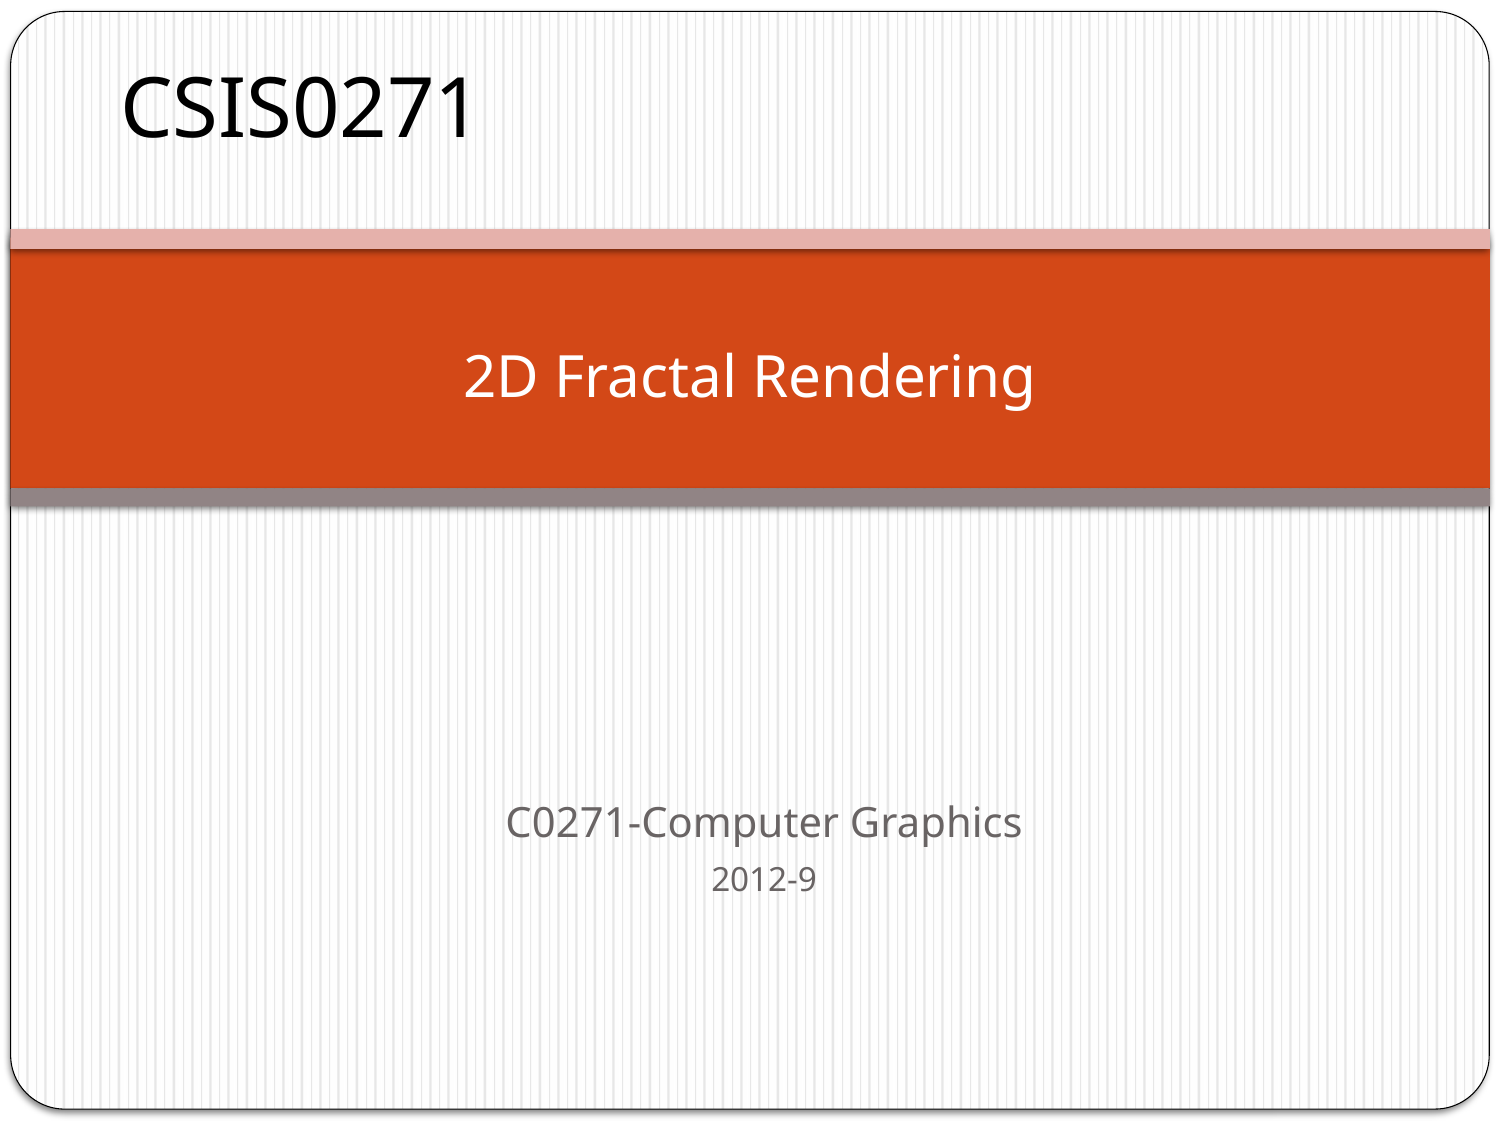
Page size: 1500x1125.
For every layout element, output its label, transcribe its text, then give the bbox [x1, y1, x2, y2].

text_box CSIS0271 [105, 46, 539, 162]
subtitle C0271-Computer Graphics 2012-9 [257, 726, 1271, 952]
title 2D Fractal Rendering [187, 246, 1313, 510]
